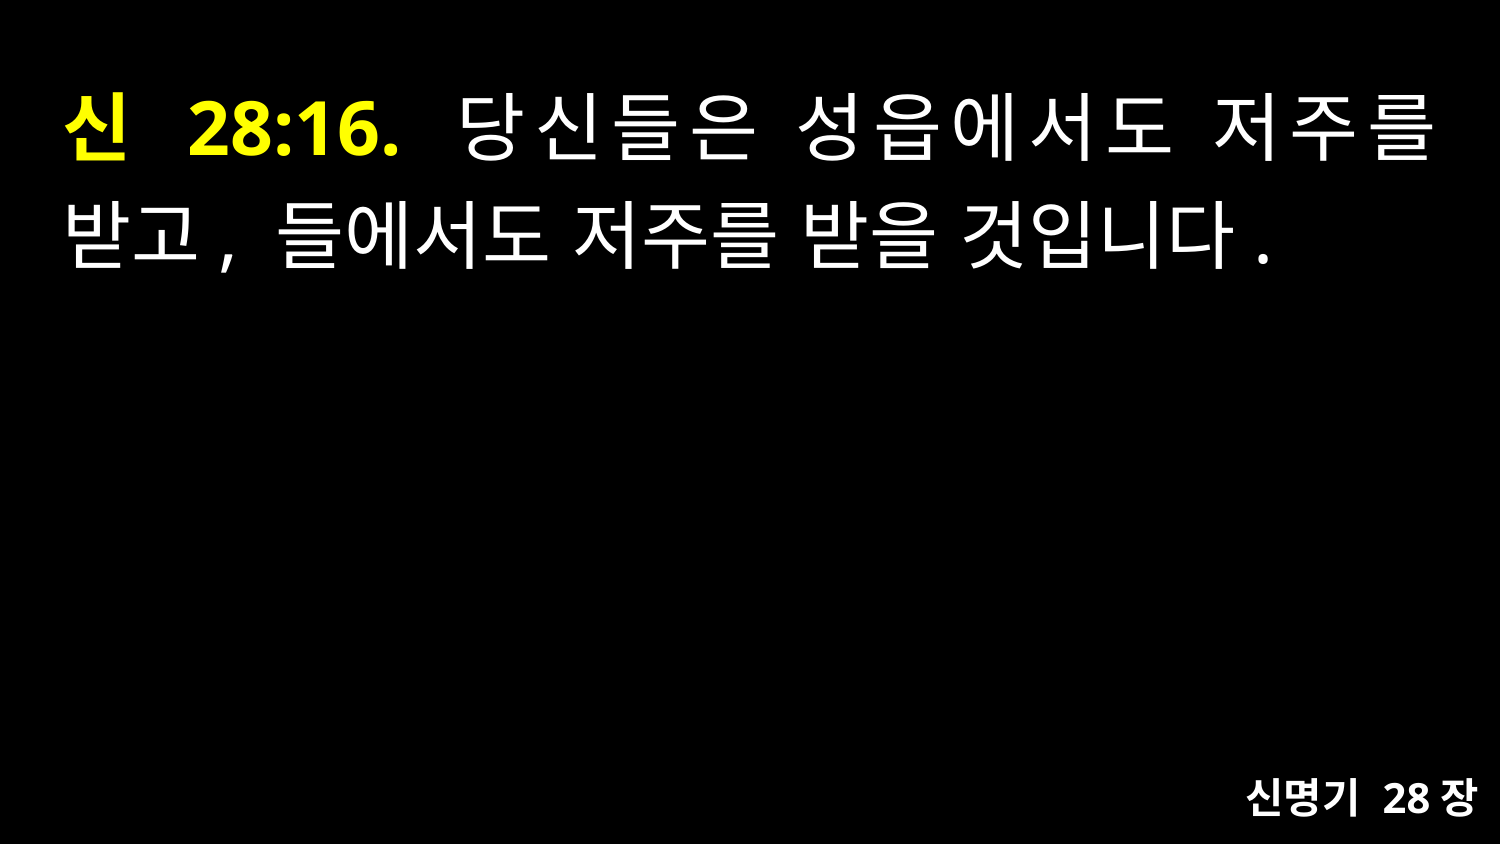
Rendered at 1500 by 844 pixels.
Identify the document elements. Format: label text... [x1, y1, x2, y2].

title 신 28:16. 당신들은 성읍에서도 저주를 받고, 들에서도 저주를 받을 것입니다. [0, 0, 1500, 844]
subtitle 신명기 28장 [916, 770, 1500, 844]
